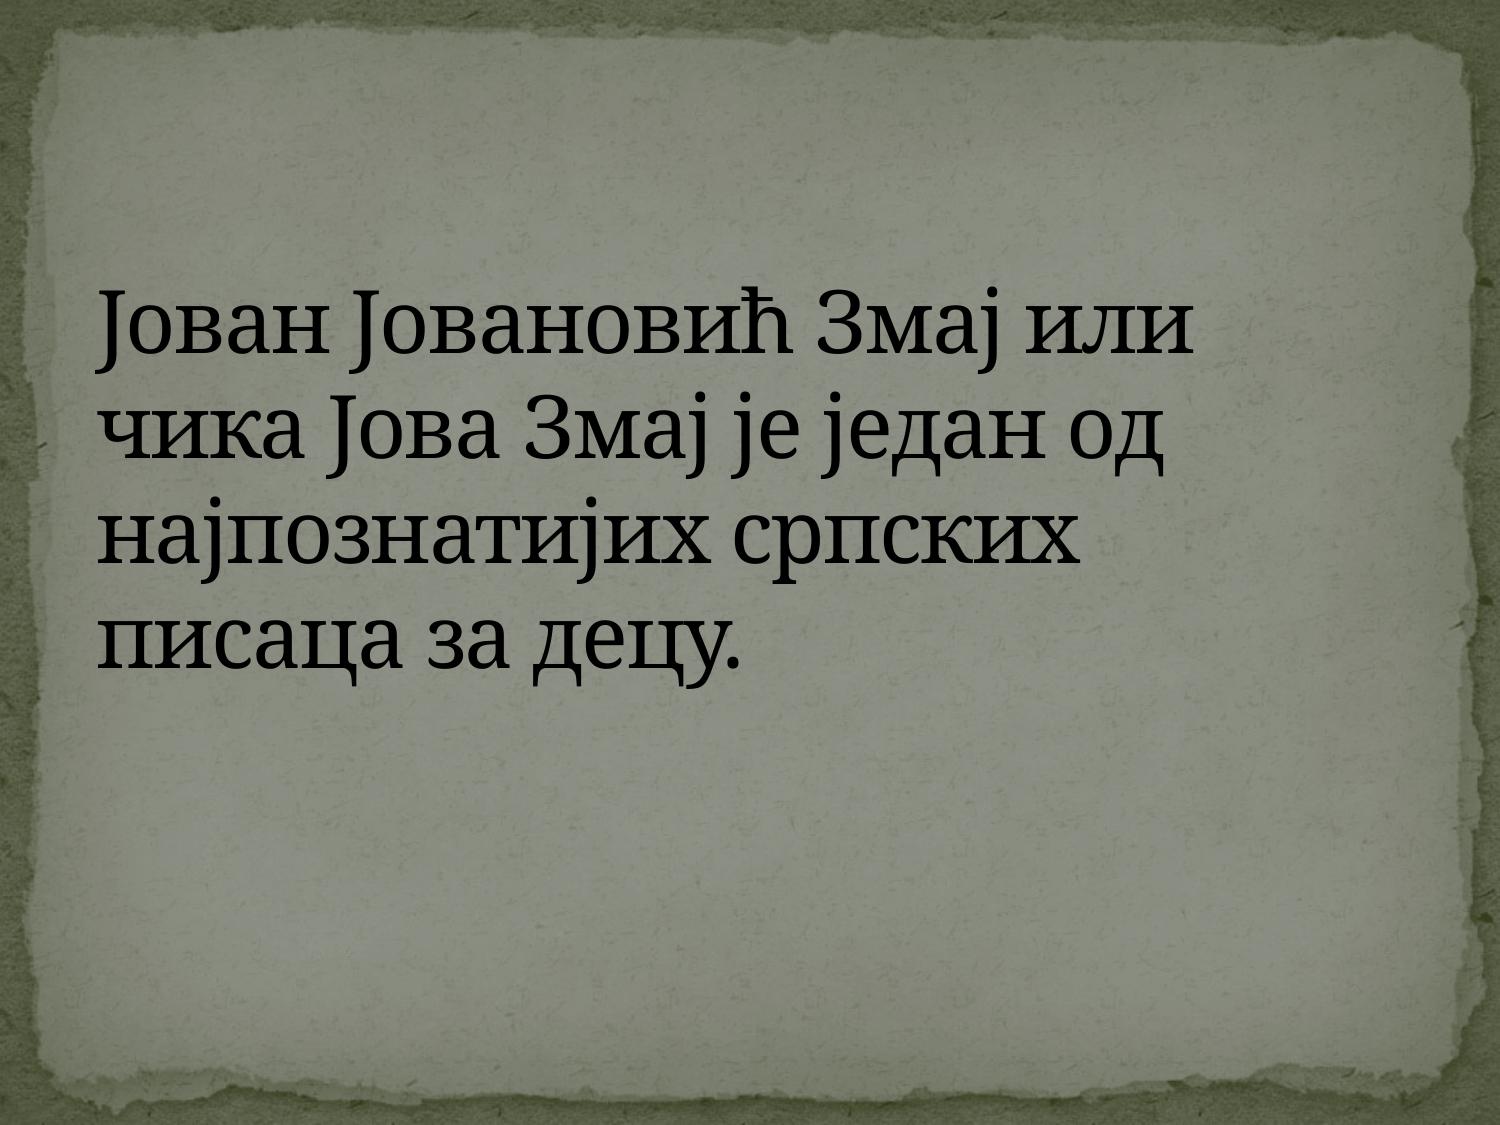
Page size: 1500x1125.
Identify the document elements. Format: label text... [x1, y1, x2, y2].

text_box Јован Јовановић Змај или чика Јова Змај је један од најпознатијих српских писаца за децу. [82, 128, 1402, 694]
picture [0, 0, 1500, 1125]
